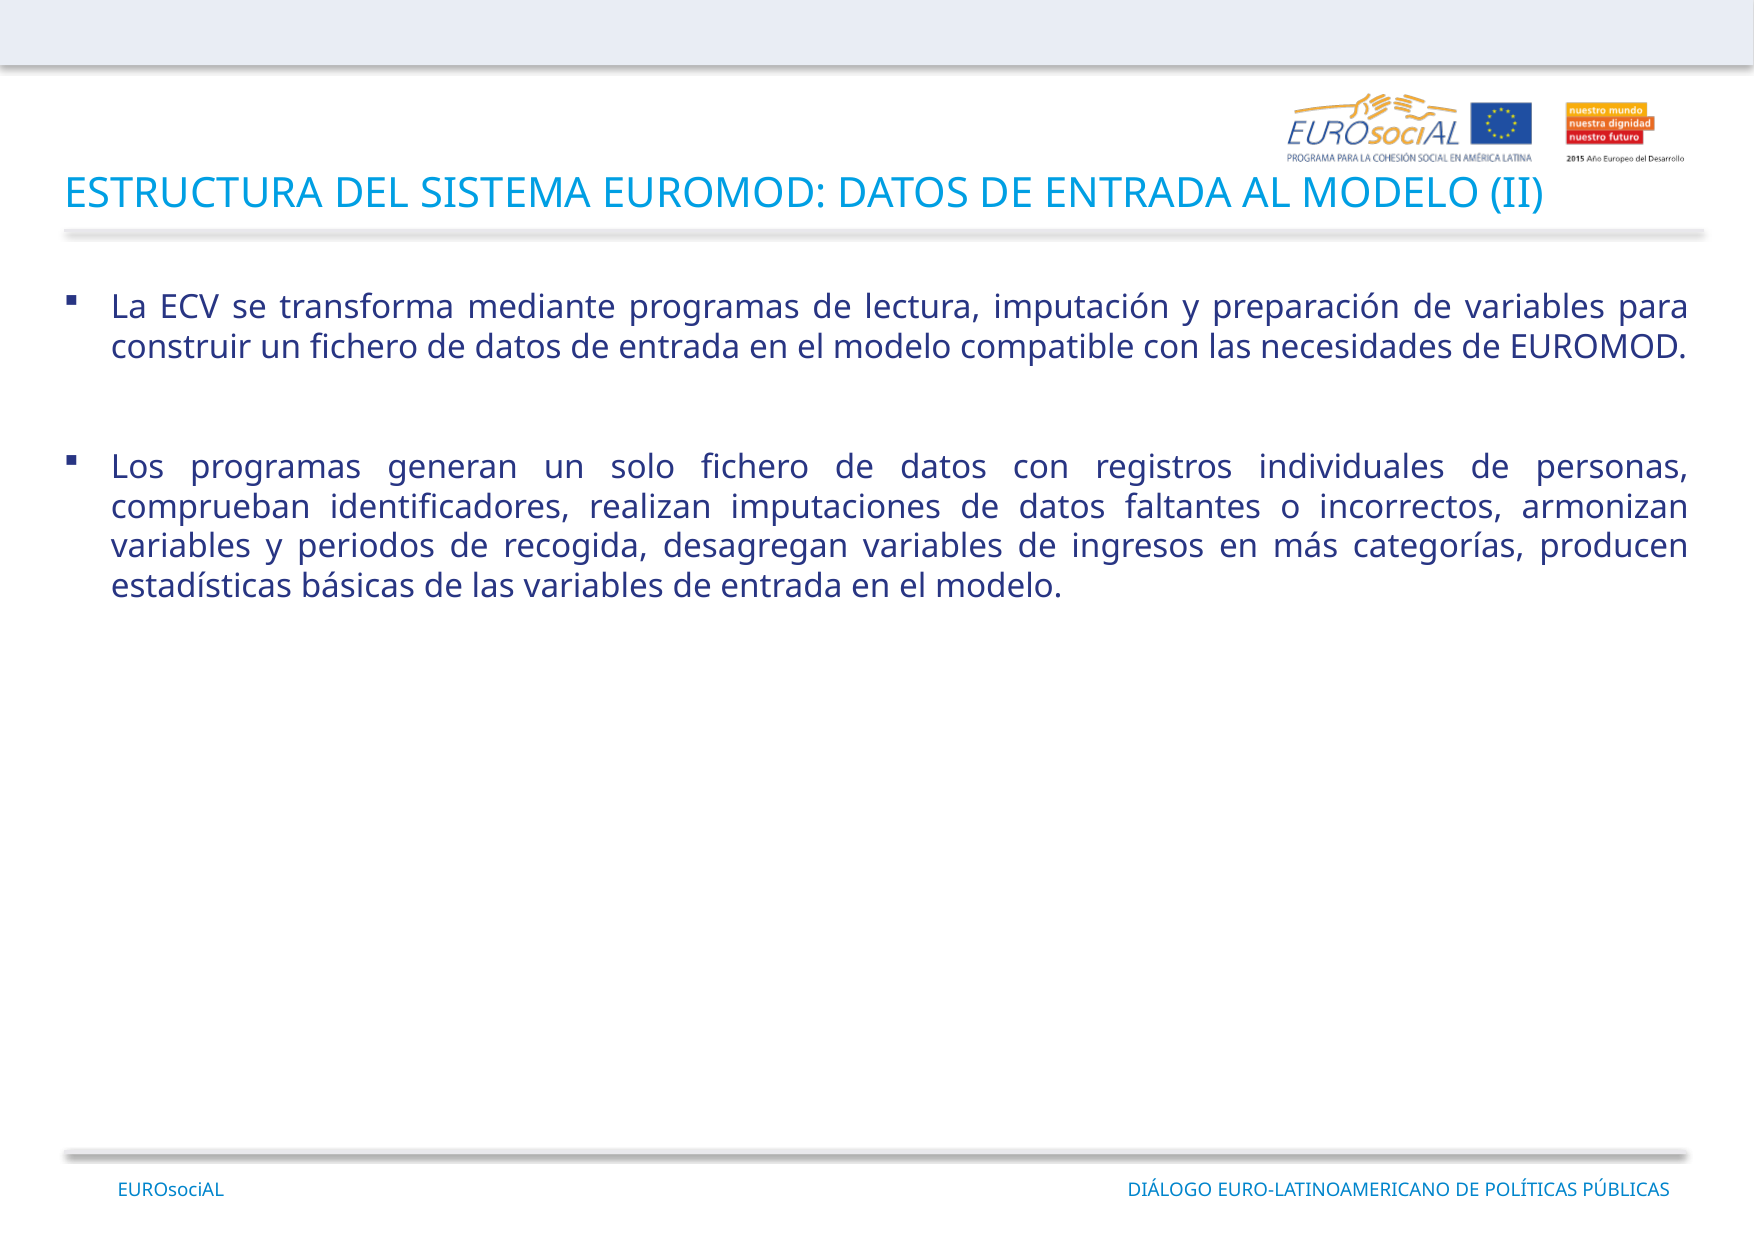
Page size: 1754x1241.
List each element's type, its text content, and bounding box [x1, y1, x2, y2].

text_box La ECV se transforma mediante programas de lectura, imputación y preparación de variables para construir un fichero de datos de entrada en el modelo compatible con las necesidades de EUROMOD. Los programas generan un solo fichero de datos con registros individuales de personas, comprueban identificadores, realizan imputaciones de datos faltantes o incorrectos, armonizan variables y periodos de recogida, desagregan variables de ingresos en más categorías, producen estadísticas básicas de las variables de entrada en el modelo. [64, 265, 1692, 1140]
text_box ESTRUCTURA DEL SISTEMA EUROMOD: DATOS DE ENTRADA AL MODELO (II) [49, 158, 1692, 233]
picture [1278, 88, 1692, 158]
